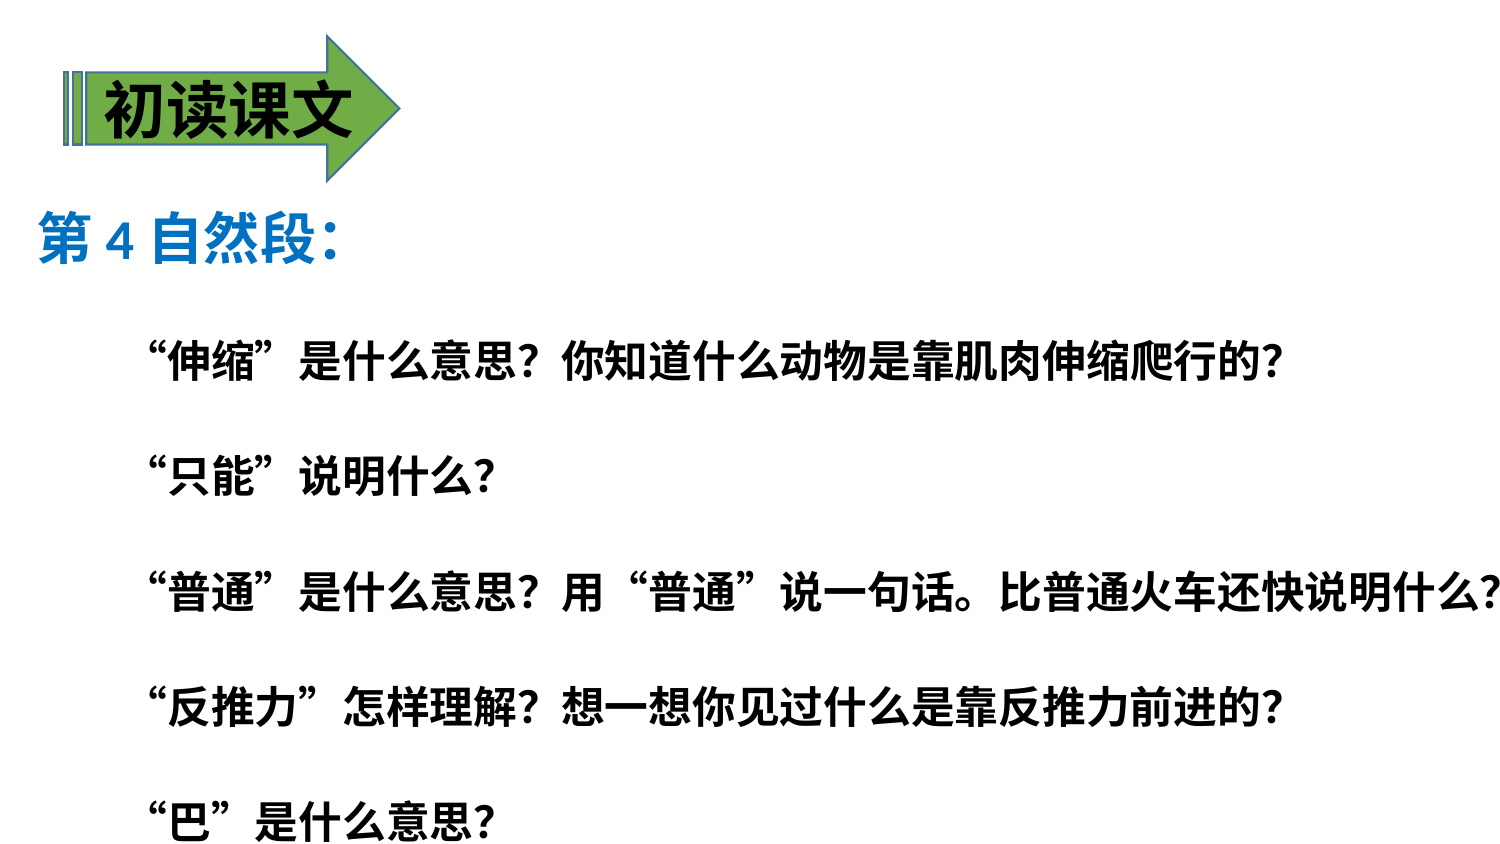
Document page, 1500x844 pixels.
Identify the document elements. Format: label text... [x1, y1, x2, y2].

text_box [63, 71, 69, 116]
text_box [72, 71, 83, 116]
text_box 第4自然段： “伸缩”是什么意思？你知道什么动物是靠肌肉伸缩爬行的？ “只能”说明什么？ “普通”是什么意思？用“普通”说一句话。比普通火车还快说明什么？ “反推力”怎样理解？想一想你见过什么是靠反推力前进的？ “巴”是什么意思？ [24, 116, 1500, 844]
text_box 初读课文 [92, 65, 371, 116]
text_box [85, 71, 92, 116]
text_box [326, 33, 358, 65]
text_box [371, 78, 401, 116]
